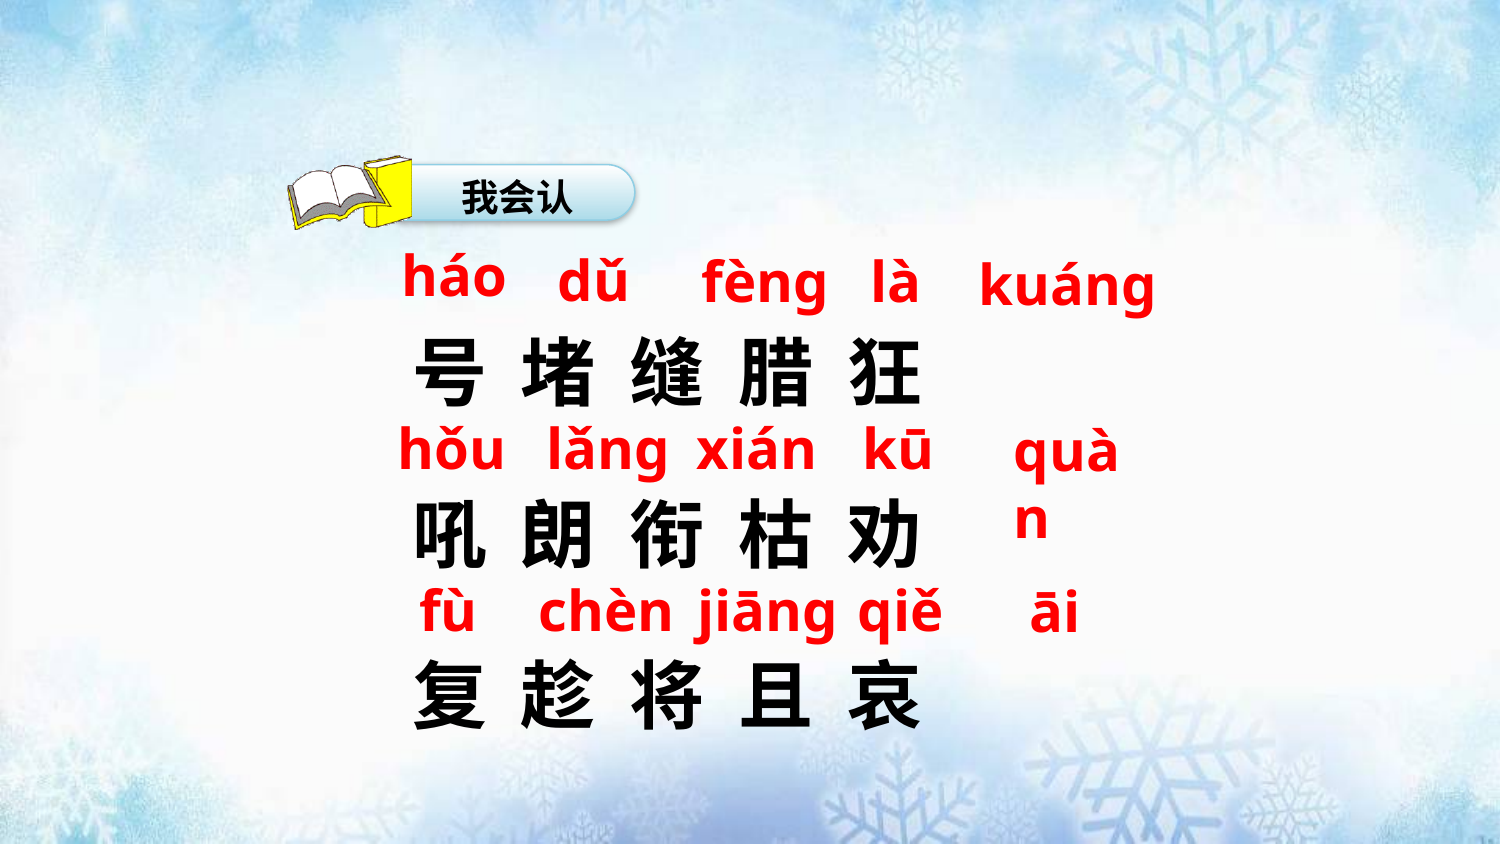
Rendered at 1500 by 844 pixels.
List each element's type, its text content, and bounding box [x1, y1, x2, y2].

text_box là [855, 239, 937, 322]
text_box hǒu [382, 405, 521, 488]
text_box jiāng [682, 567, 843, 650]
text_box kū [847, 406, 965, 489]
text_box chèn [523, 567, 682, 650]
text_box xián [682, 406, 833, 489]
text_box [277, 147, 636, 230]
text_box 号 堵 缝 腊 狂 吼 朗 衔 枯 劝 复 趁 将 且 哀 [397, 269, 1178, 660]
text_box lǎng [531, 405, 685, 488]
picture [0, 0, 1500, 844]
text_box dǔ [542, 237, 645, 320]
text_box fèng [686, 238, 844, 321]
text_box háo [386, 238, 523, 316]
text_box quàn [999, 407, 1158, 558]
text_box āi [1014, 568, 1189, 652]
text_box qiě [843, 567, 959, 650]
text_box kuáng [963, 241, 1172, 324]
text_box fù [404, 567, 493, 650]
